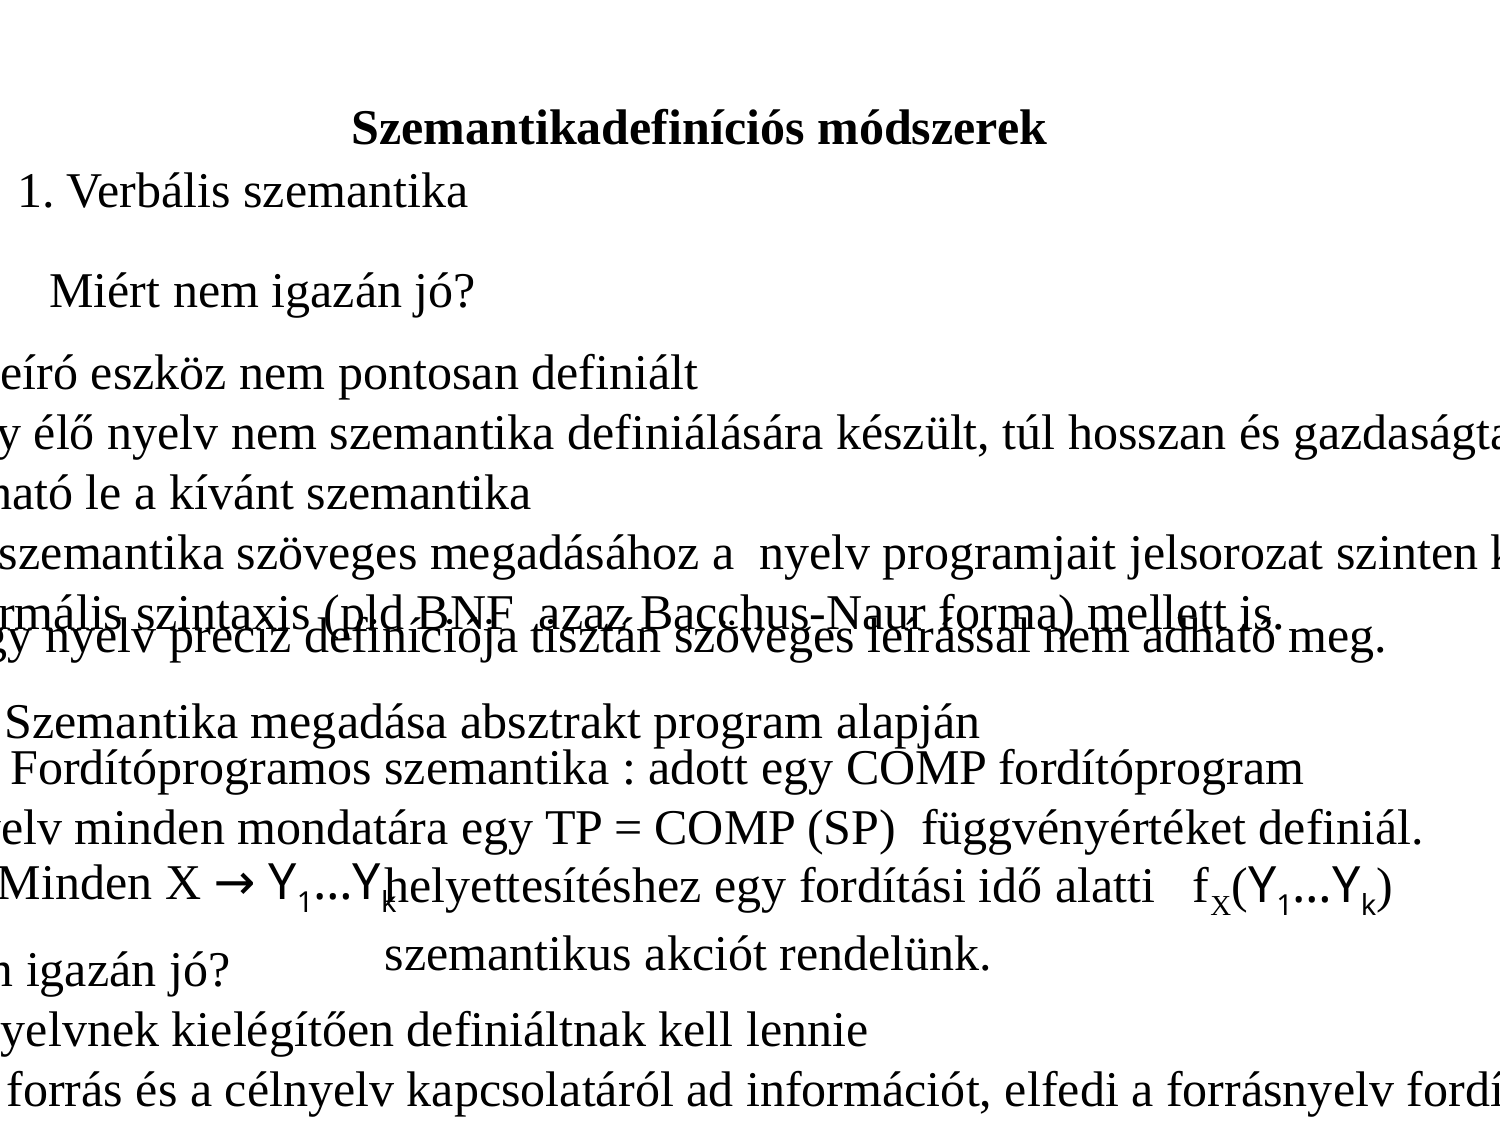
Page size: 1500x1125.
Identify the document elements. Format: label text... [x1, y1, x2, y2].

text_box Miért nem igazán jó? [34, 249, 504, 325]
text_box 2. Szemantika megadása absztrakt program alapján [0, 680, 997, 726]
text_box Szemantikadefiníciós módszerek [337, 87, 1063, 163]
text_box helyettesítéshez egy fordítási idő alatti fX(Y1…Yk) szemantikus akciót rendelünk. [369, 845, 1500, 929]
text_box A leíró eszköz nem pontosan definiált Egy élő nyelv nem szemantika definiálására készült, túl hosszan és gazdaságtalanul írható le a kívánt szemantika A szemantika szöveges megadásához a nyelv programjait jelsorozat szinten kell kezelni formális szintaxis (pld BNF azaz Bacchus-Naur forma) mellett is. [0, 331, 1500, 647]
text_box A nyelv minden mondatára egy TP = COMP (SP) függvényértéket definiál. [0, 787, 1440, 845]
text_box 2.1 Fordítóprogramos szemantika : adott egy COMP fordítóprogram [0, 726, 1320, 787]
text_box Miért nem igazán jó? - a célnyelvnek kielégítően definiáltnak kell lennie - csak a forrás és a célnyelv kapcsolatáról ad információt, elfedi a forrásnyelv fordítás alatti szemantikáját [0, 929, 1500, 1125]
text_box Minden X → Y1…Yk [0, 842, 412, 926]
text_box 1. Verbális szemantika [3, 150, 484, 225]
text_box Egy nyelv precíz definíciója tisztán szöveges leírással nem adható meg. [0, 595, 1404, 670]
